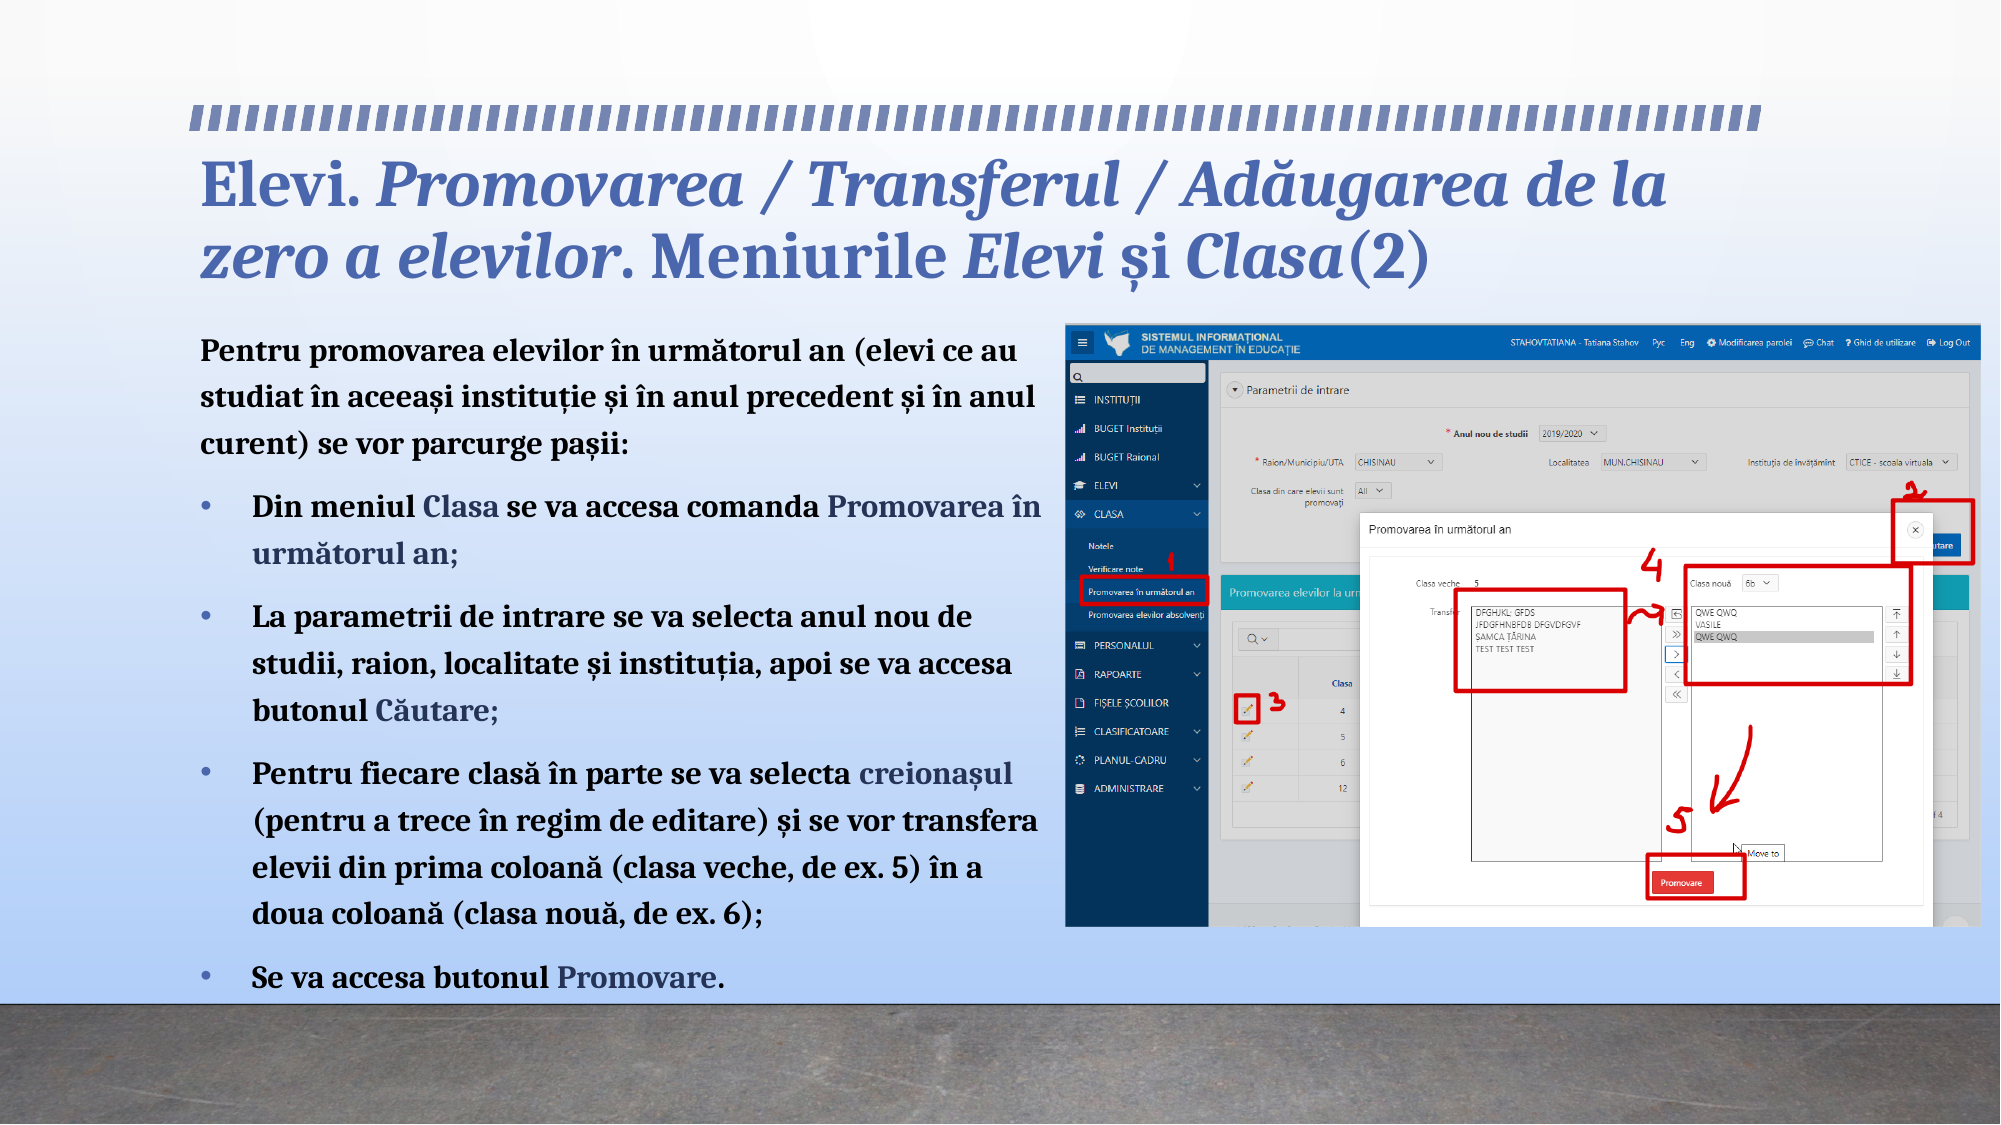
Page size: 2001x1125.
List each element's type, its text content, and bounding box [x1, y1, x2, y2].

picture [0, 1004, 2000, 1124]
picture [1065, 322, 1981, 928]
list Pentru promovarea elevilor în următorul an (elevi ce au studiat în aceeași instituție și în anul precedent și în anul curent) se vor parcurge pașii: Din meniul Clasa se va accesa comanda Promovarea în următorul an; La parametrii de intrare se va selecta anul nou de studii, raion, localitate și instituția, apoi se va accesa butonul Căutare; Pentru fiecare clasă în parte se va selecta creionașul (pentru a trece în regim de editare) și se vor transfera elevii din prima coloană (clasa veche, de ex. 5) în a doua coloană (clasa nouă, de ex. 6); Se va accesa butonul Promovare. [185, 313, 1066, 1008]
title Elevi. Promovarea / Transferul / Adăugarea de la zero a elevilor. Meniurile Elevi și Clasa(2) [185, 141, 1761, 314]
